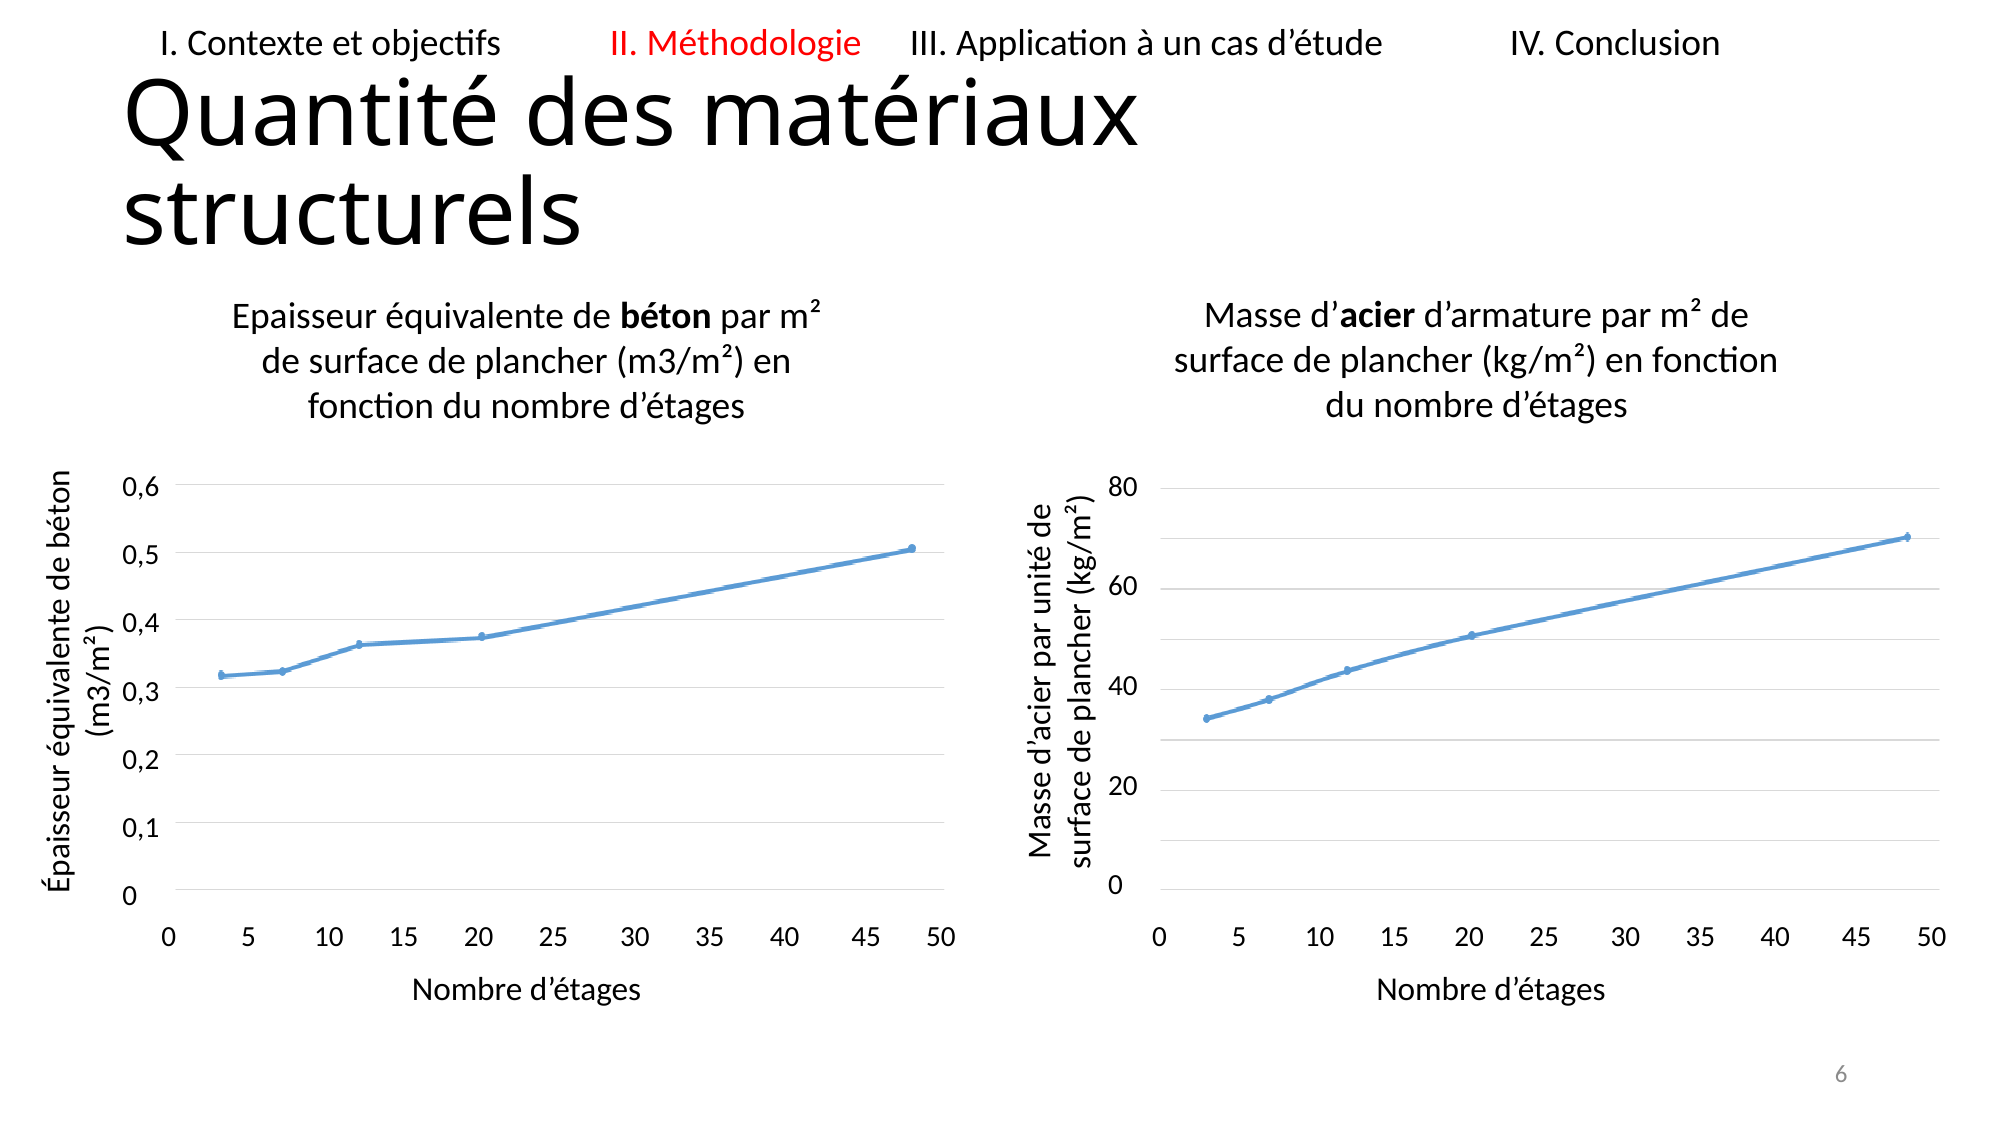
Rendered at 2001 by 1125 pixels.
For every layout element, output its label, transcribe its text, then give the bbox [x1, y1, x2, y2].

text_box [1009, 450, 2000, 1016]
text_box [28, 443, 1118, 1016]
text_box Masse d’acier d’armature par m² de surface de plancher (kg/m²) en fonction du nombre d’étages [1148, 282, 1806, 432]
text_box I. Contexte et objectifs II. Méthodologie III. Application à un cas d’étude IV. Conclusion [144, 10, 1736, 71]
text_box Epaisseur équivalente de béton par m² de surface de plancher (m3/m²) en fonction du nombre d’étages [198, 283, 856, 433]
slide_number 6 [1412, 1042, 1863, 1103]
title Quantité des matériaux structurels [107, 80, 1425, 250]
